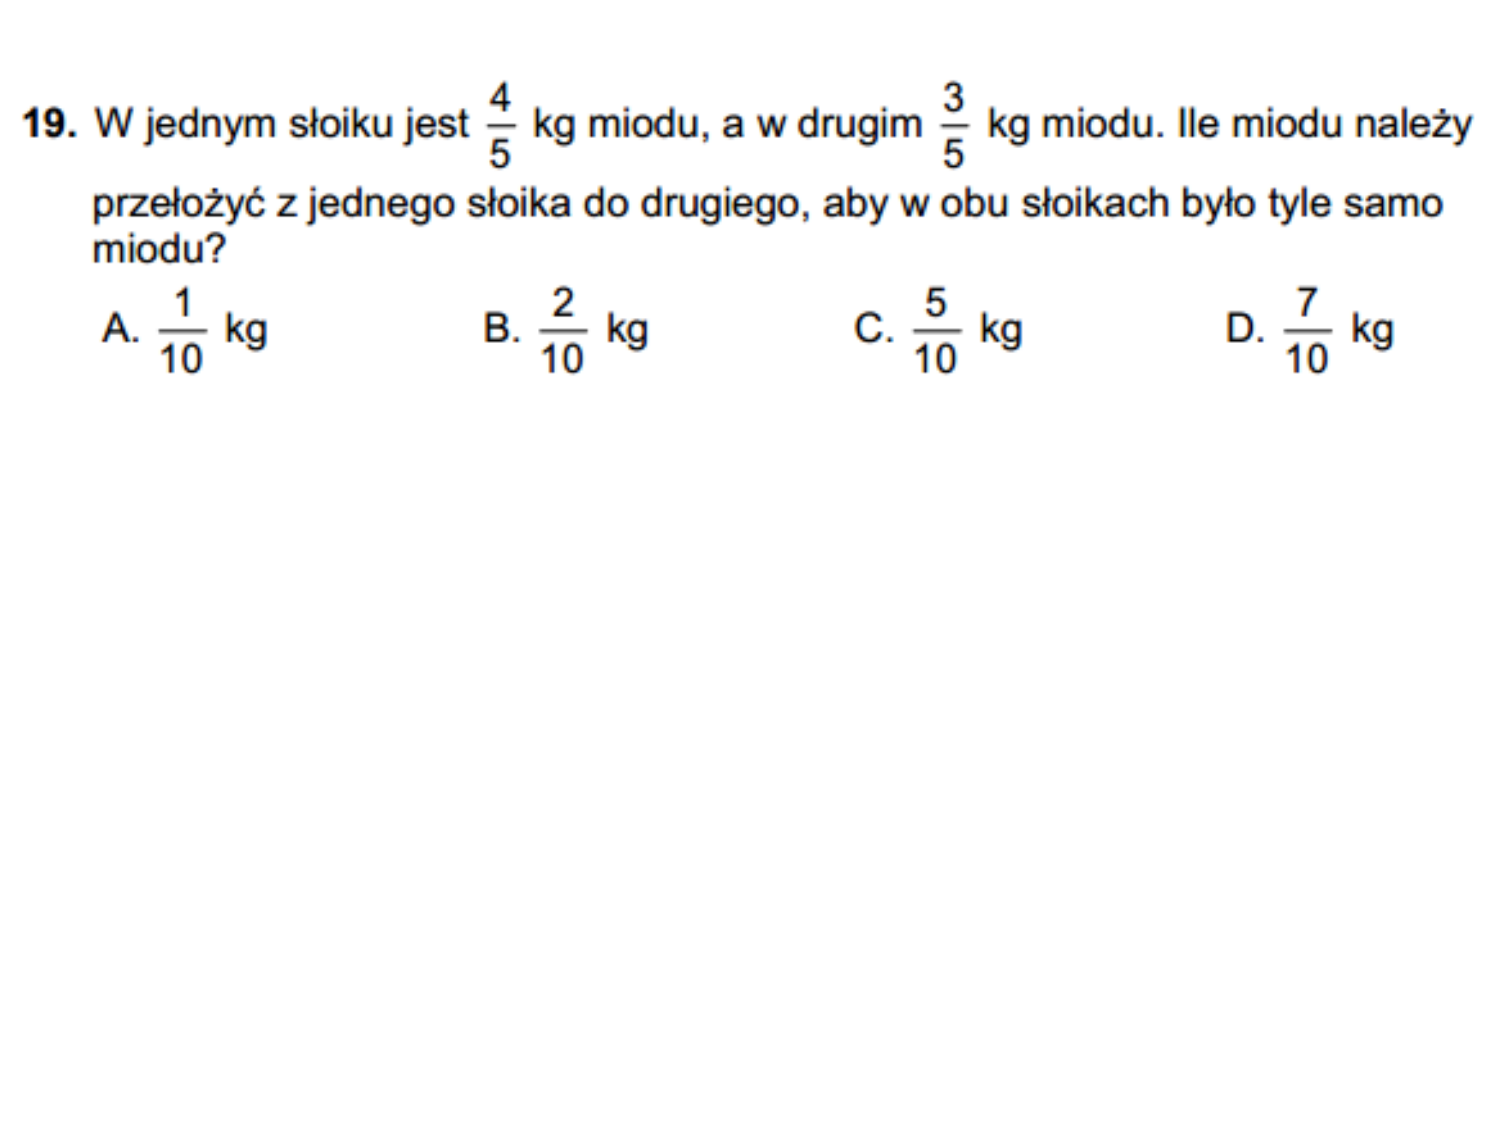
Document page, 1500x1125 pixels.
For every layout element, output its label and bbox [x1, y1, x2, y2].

picture [8, 66, 1495, 418]
